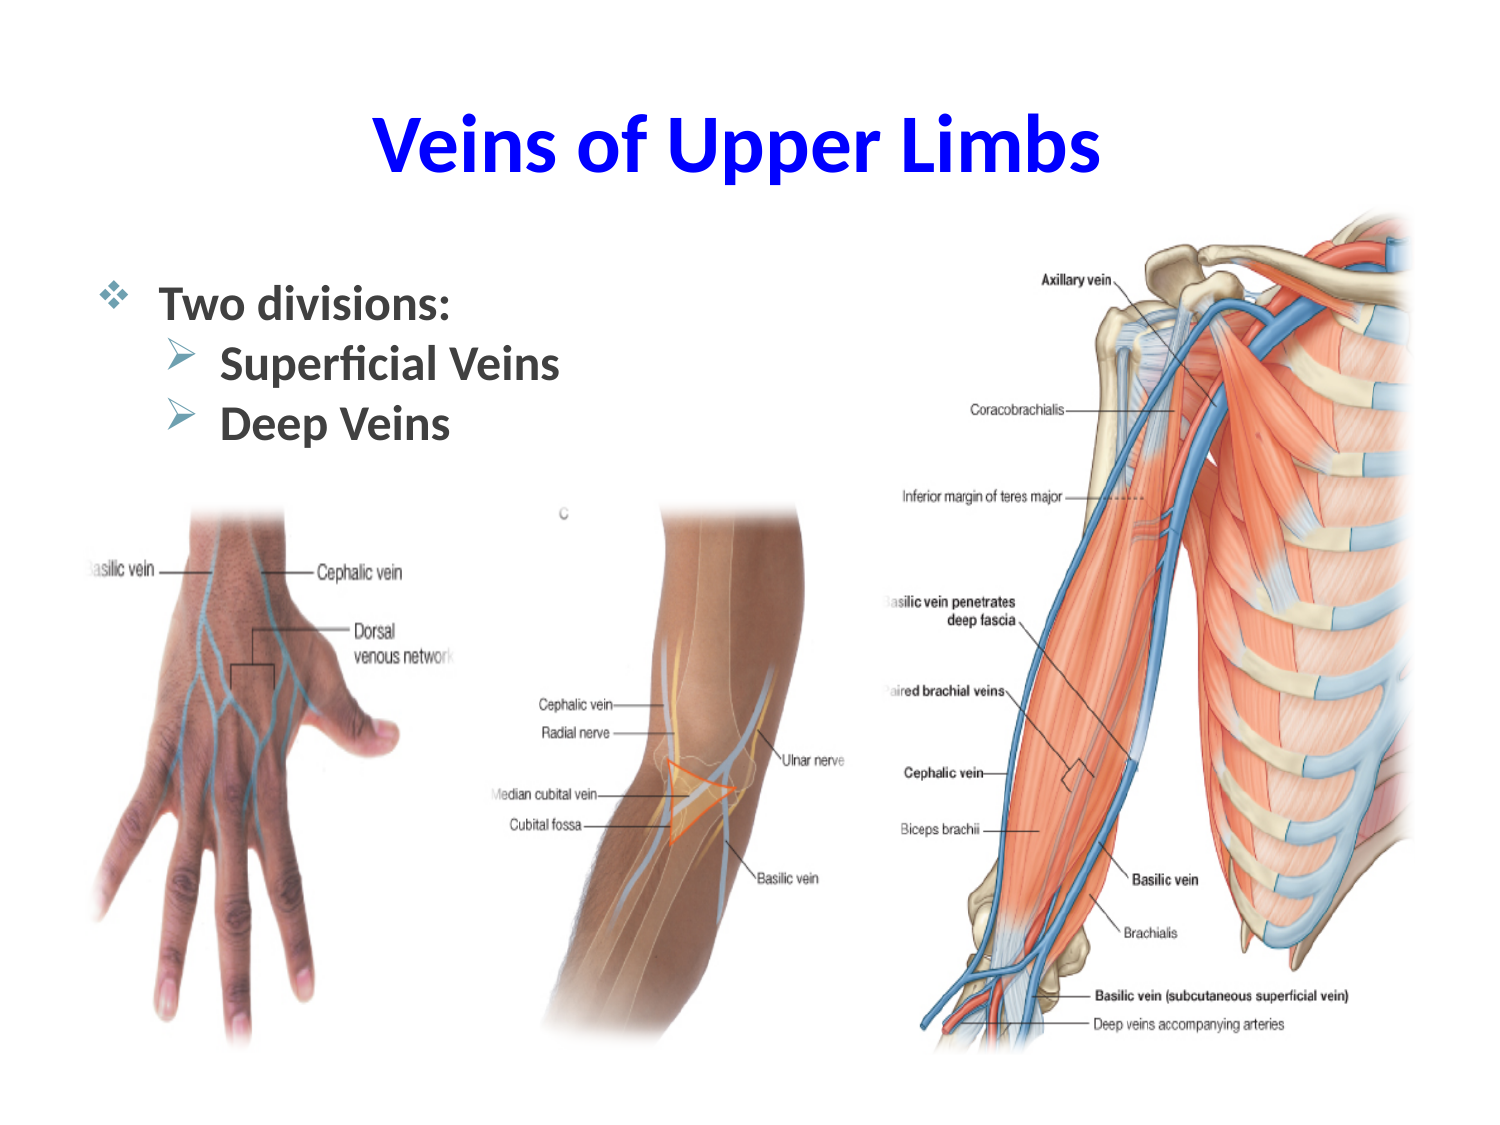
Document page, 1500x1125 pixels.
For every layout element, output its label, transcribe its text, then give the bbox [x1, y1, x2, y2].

picture [83, 501, 459, 1053]
picture [881, 203, 1415, 1055]
title Veins of Upper Limbs [74, 37, 1401, 241]
picture [482, 499, 859, 1051]
list Two divisions: Superficial Veins Deep Veins [74, 262, 657, 916]
